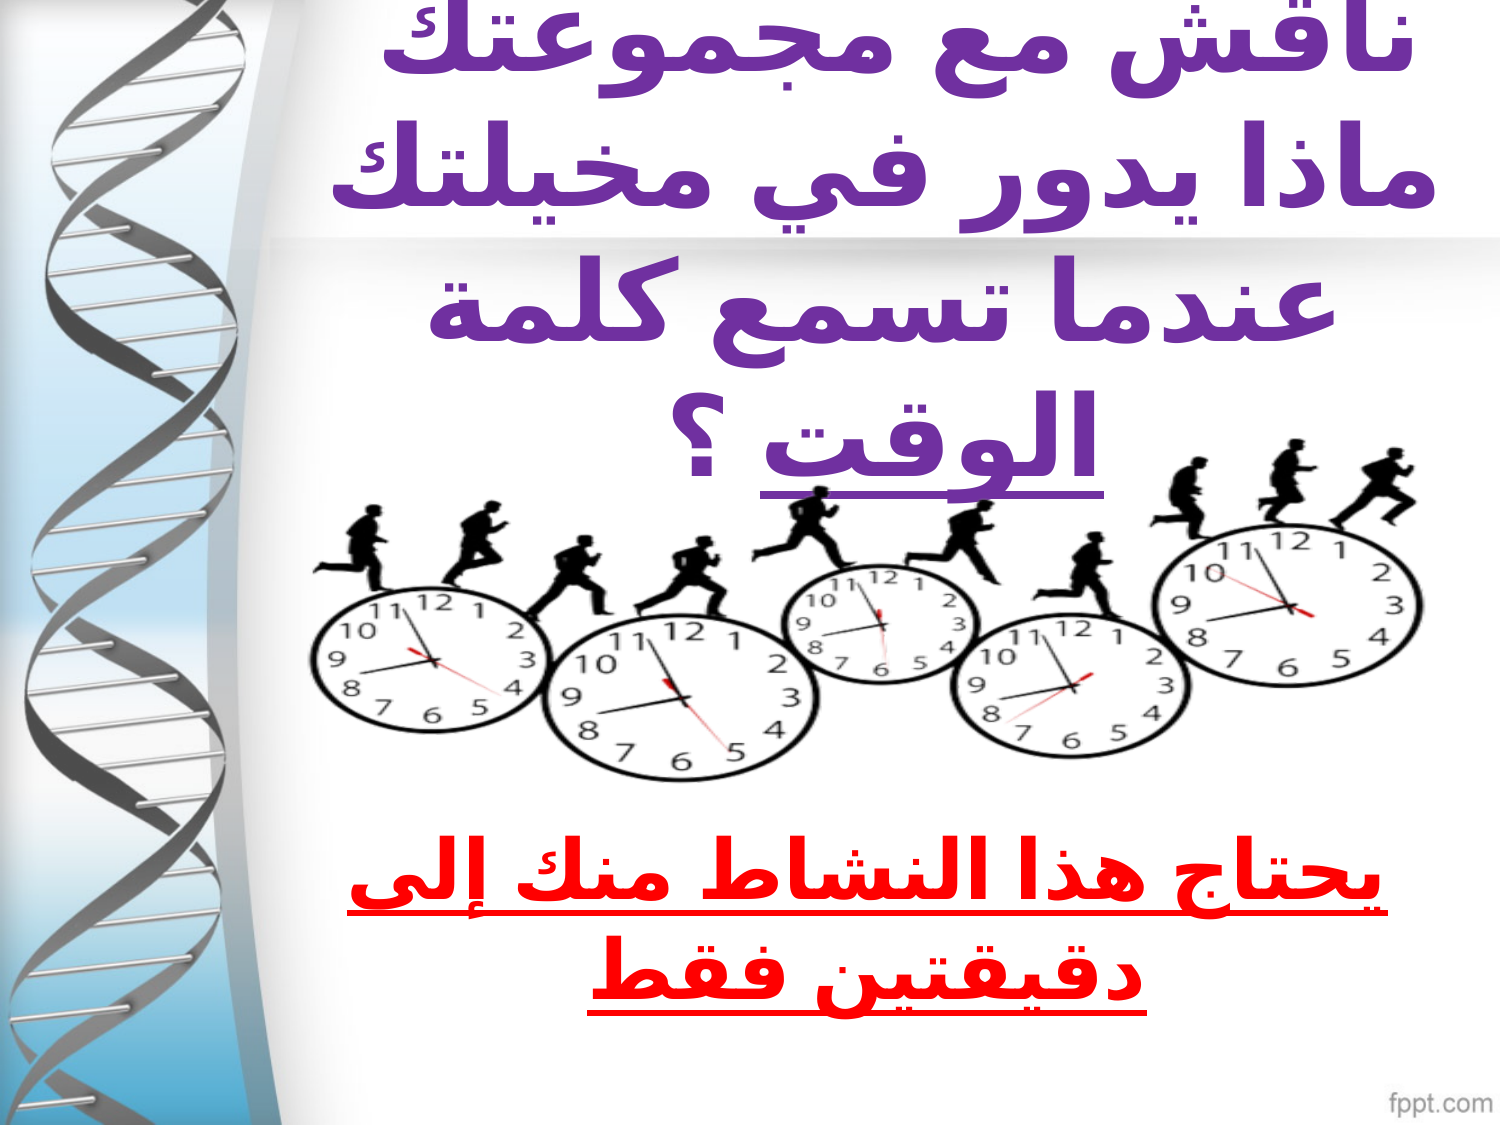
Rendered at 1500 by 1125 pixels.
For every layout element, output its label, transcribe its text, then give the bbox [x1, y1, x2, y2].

title ناقش مع مجموعتك ماذا يدور في مخيلتك عندما تسمع كلمة الوقت ؟ [304, 58, 1465, 399]
text_box يحتاج هذا النشاط منك إلى دقيقتين فقط [281, 808, 1453, 1024]
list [304, 433, 1430, 788]
